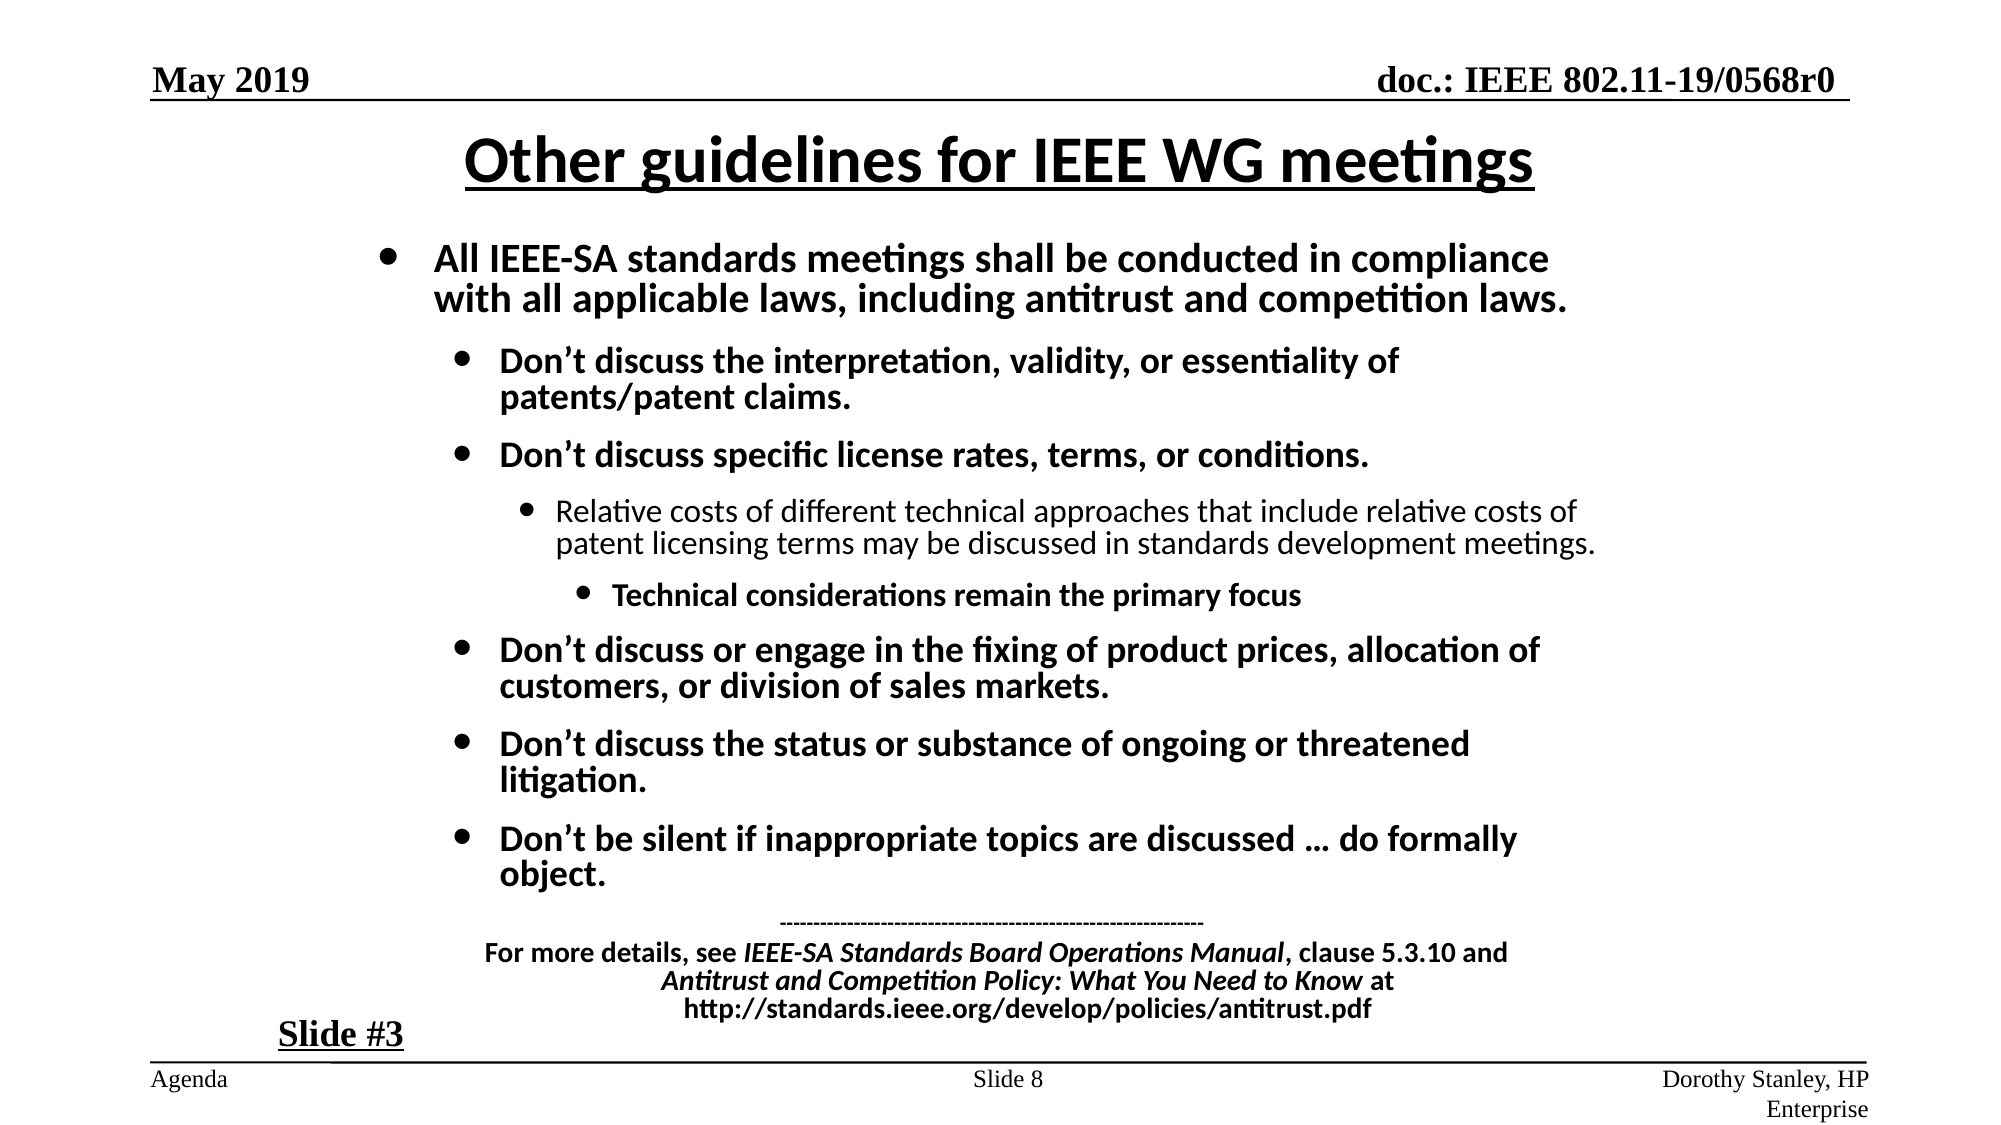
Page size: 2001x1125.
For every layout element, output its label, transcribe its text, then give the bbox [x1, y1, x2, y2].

title Other guidelines for IEEE WG meetings [287, 62, 1713, 250]
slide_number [152, 54, 567, 100]
slide_number Slide 8 [964, 1062, 1053, 1093]
list All IEEE-SA standards meetings shall be conducted in compliance with all applicable laws, including antitrust and competition laws. Don’t discuss the interpretation, validity, or essentiality of patents/patent claims. Don’t discuss specific license rates, terms, or conditions. Relative costs of different technical approaches that include relative costs of patent licensing terms may be discussed in standards development meetings. Technical considerations remain the primary focus Don’t discuss or engage in the fixing of product prices, allocation of customers, or division of sales markets. Don’t discuss the status or substance of ongoing or threatened litigation. Don’t be silent if inappropriate topics are discussed … do formally object. --------------------------------------------------------------- For more details, see IEEE-SA Standards Board Operations Manual, clause 5.3.10 and Antitrust and Competition Policy: What You Need to Know at http://standards.ieee.org/develop/policies/antitrust.pdf [362, 233, 1638, 909]
text_box Slide #3 [263, 1001, 420, 1062]
footer Dorothy Stanley, HP Enterprise [1609, 1062, 1869, 1093]
